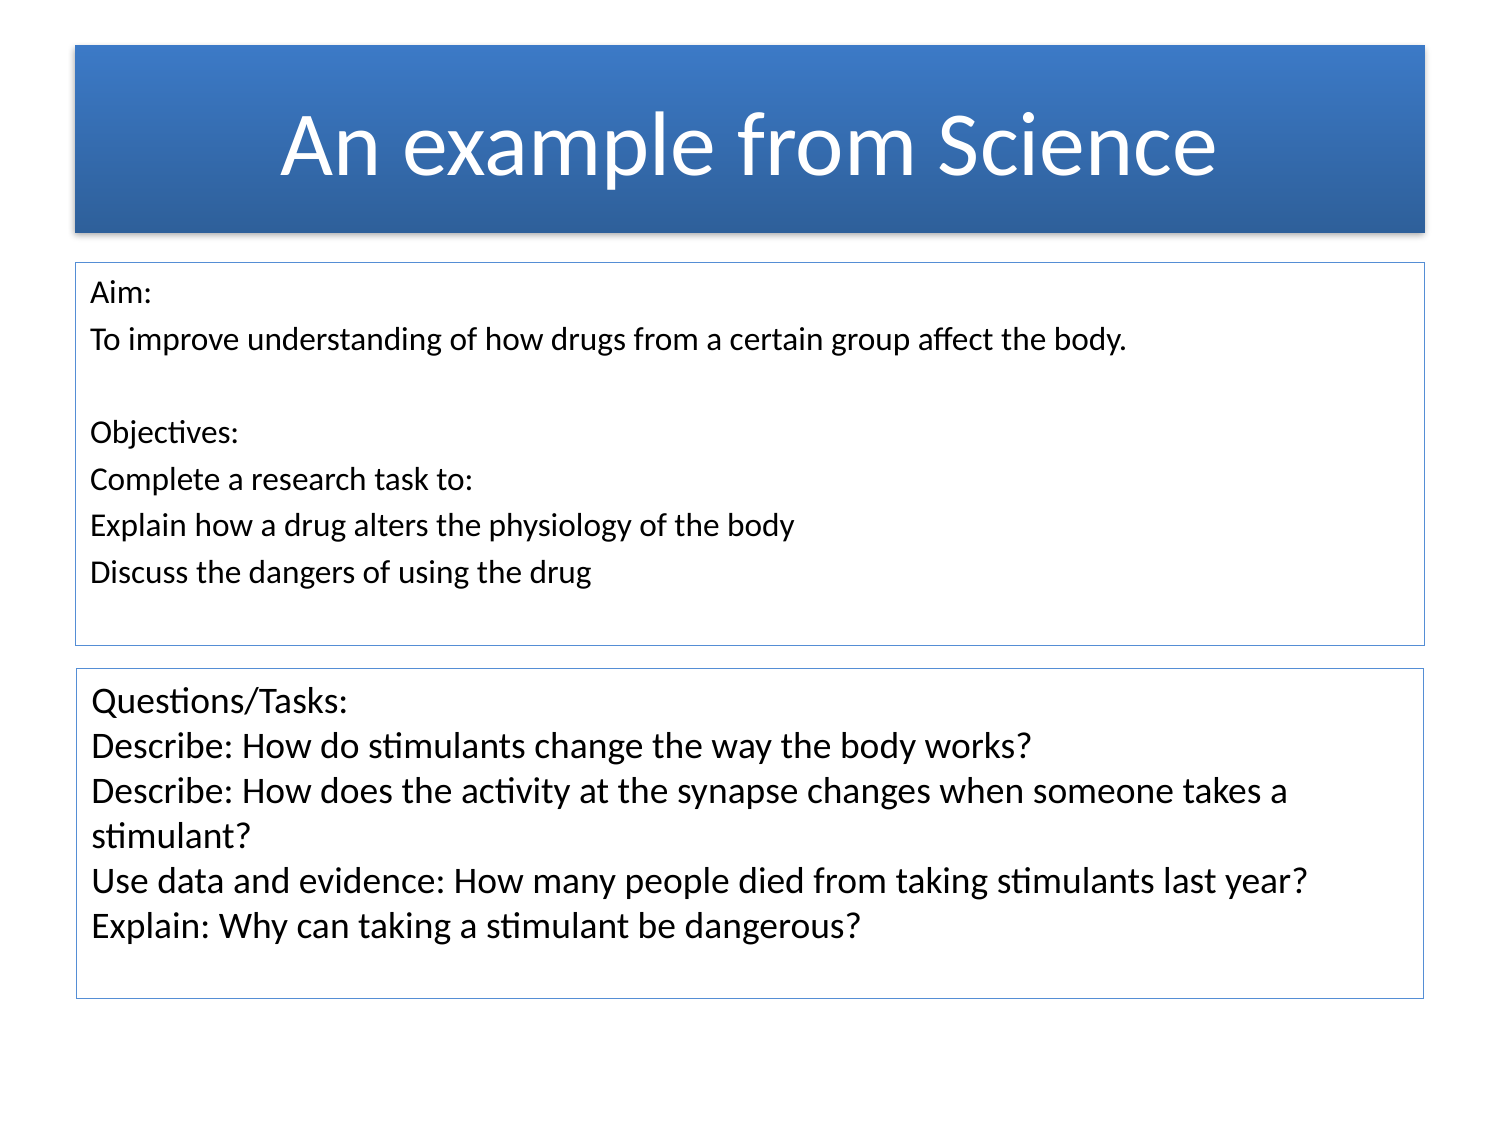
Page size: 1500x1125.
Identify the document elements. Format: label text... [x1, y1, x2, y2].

text_box Questions/Tasks: Describe: How do stimulants change the way the body works? Describe: How does the activity at the synapse changes when someone takes a stimulant? Use data and evidence: How many people died from taking stimulants last year? Explain: Why can taking a stimulant be dangerous? [76, 668, 1424, 999]
list Aim: To improve understanding of how drugs from a certain group affect the body. Objectives: Complete a research task to: Explain how a drug alters the physiology of the body Discuss the dangers of using the drug [75, 262, 1425, 646]
title An example from Science [75, 45, 1425, 233]
